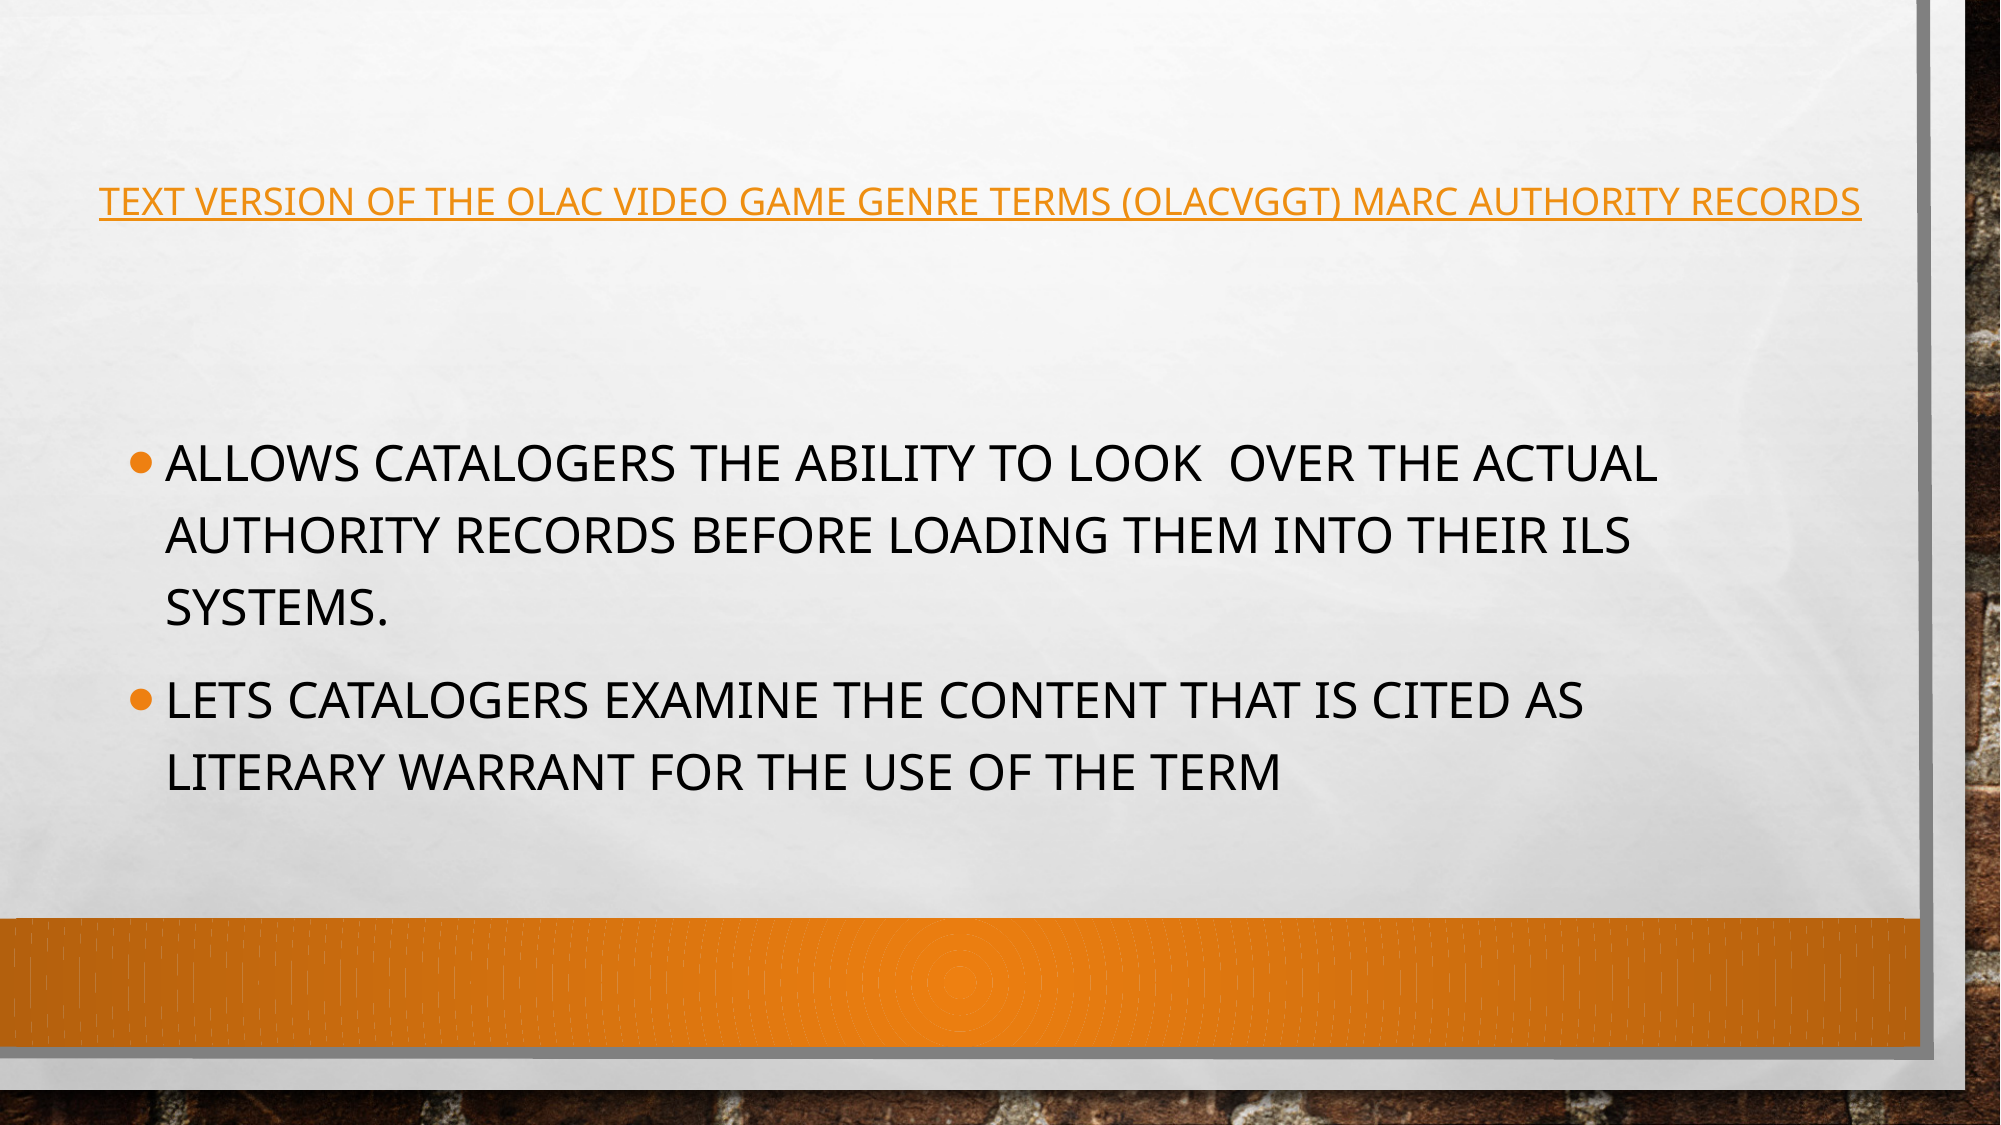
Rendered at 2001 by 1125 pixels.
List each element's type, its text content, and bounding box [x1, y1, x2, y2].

list allows CATALOGERS THE ABILITY TO LOOK OVER THE ACTUAL AUTHORITY RECORDS BEFORE LOADING THEM INTO THEIR ILS SYSTEMS. Lets CATALOGERS EXAMINE THE CONTENT THAT IS CITED AS LITERARY WARRANT FOR THE USE OF THE TERM [112, 338, 1818, 882]
picture [0, 0, 2000, 1125]
title TEXT VERSION OF THE OLAC VIDEO GAME GENRE TERMS (OLACVGGT) MARC AUTHORITY RECORDS [58, 27, 1903, 321]
